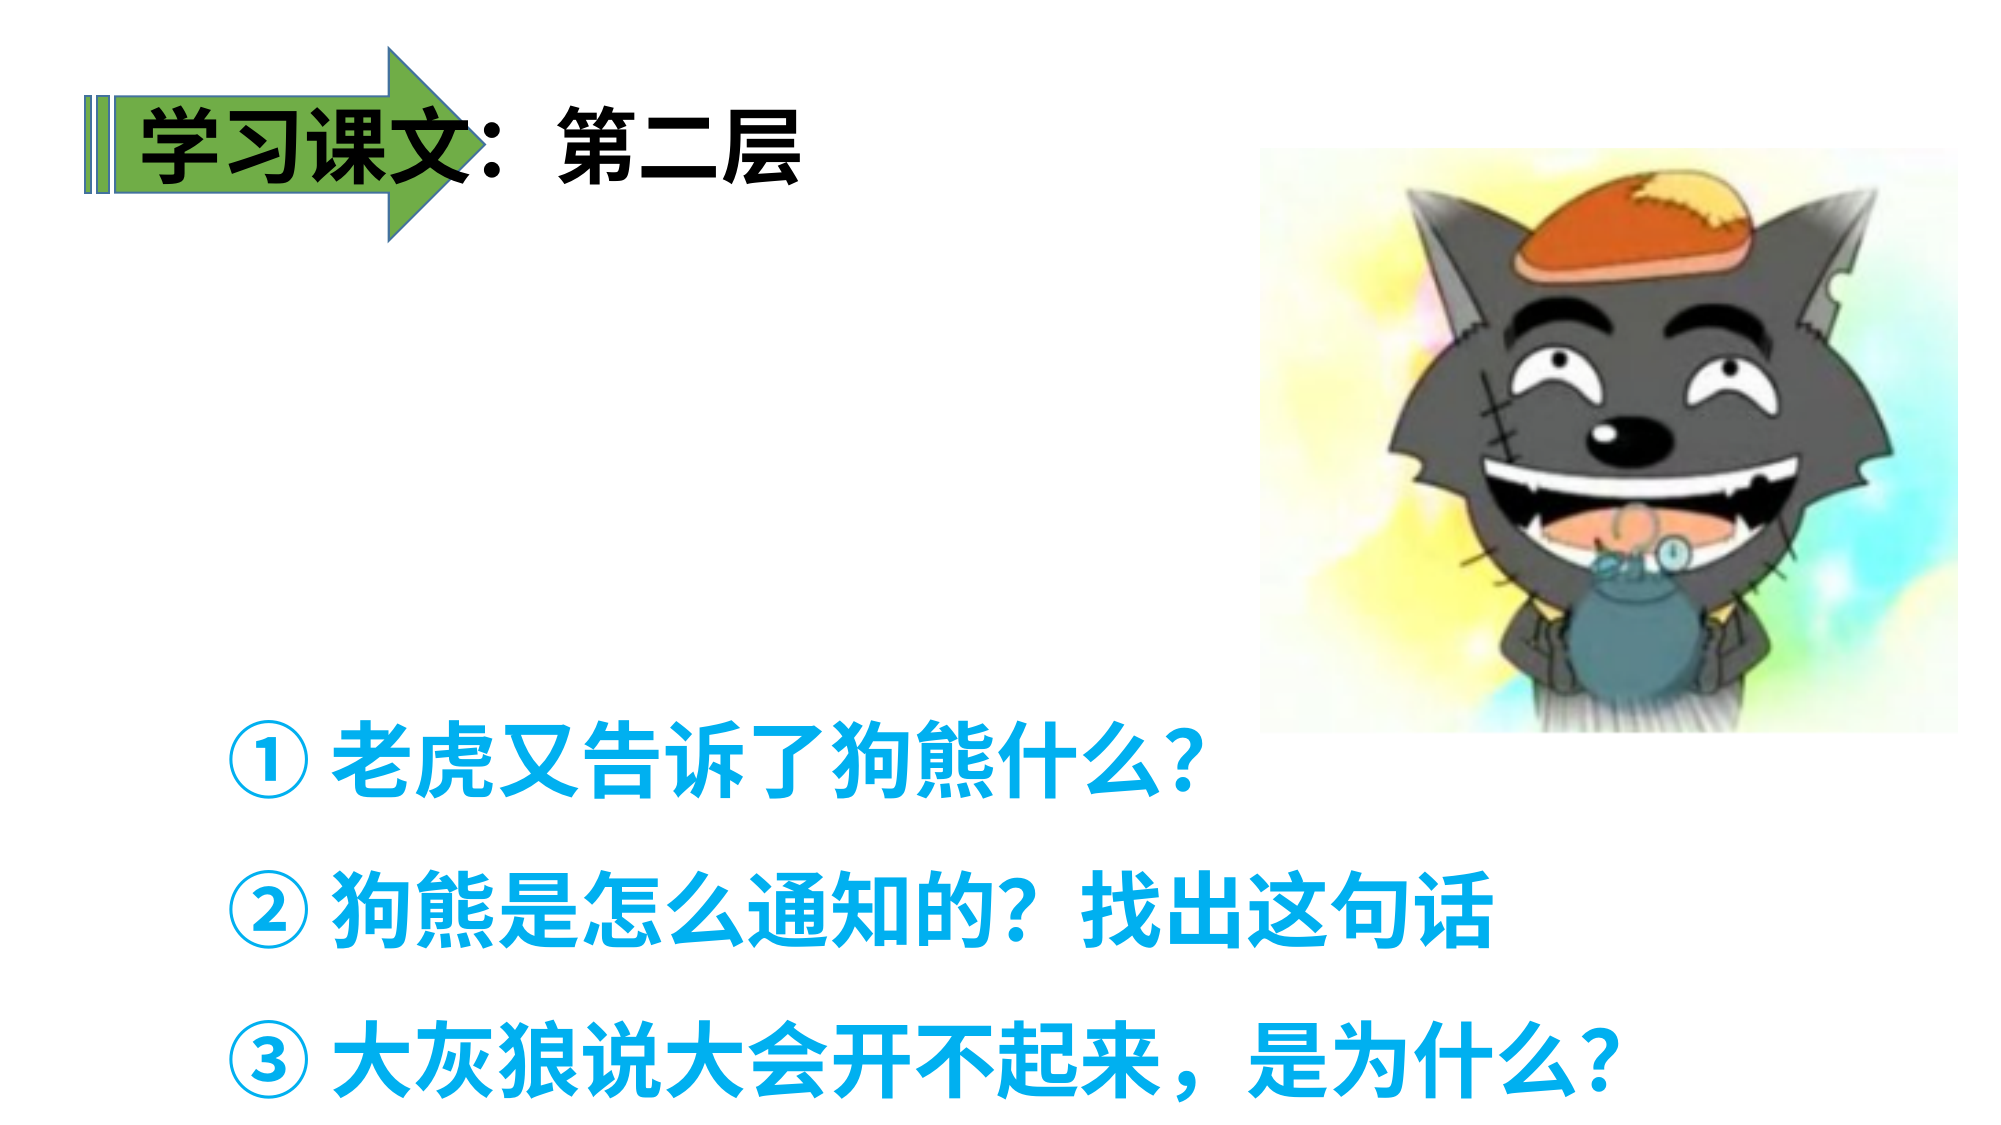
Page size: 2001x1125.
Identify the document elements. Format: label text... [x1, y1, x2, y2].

text_box [387, 45, 429, 87]
text_box [84, 95, 92, 194]
text_box [114, 95, 123, 194]
picture [1260, 148, 1958, 739]
text_box ①老虎又告诉了狗熊什么？ ②狗熊是怎么通知的？找出这句话 ③大灰狼说大会开不起来，是为什么？ [212, 651, 1788, 1116]
text_box 学习课文：第二层 [123, 87, 1552, 202]
text_box [96, 95, 110, 194]
text_box [387, 202, 429, 244]
